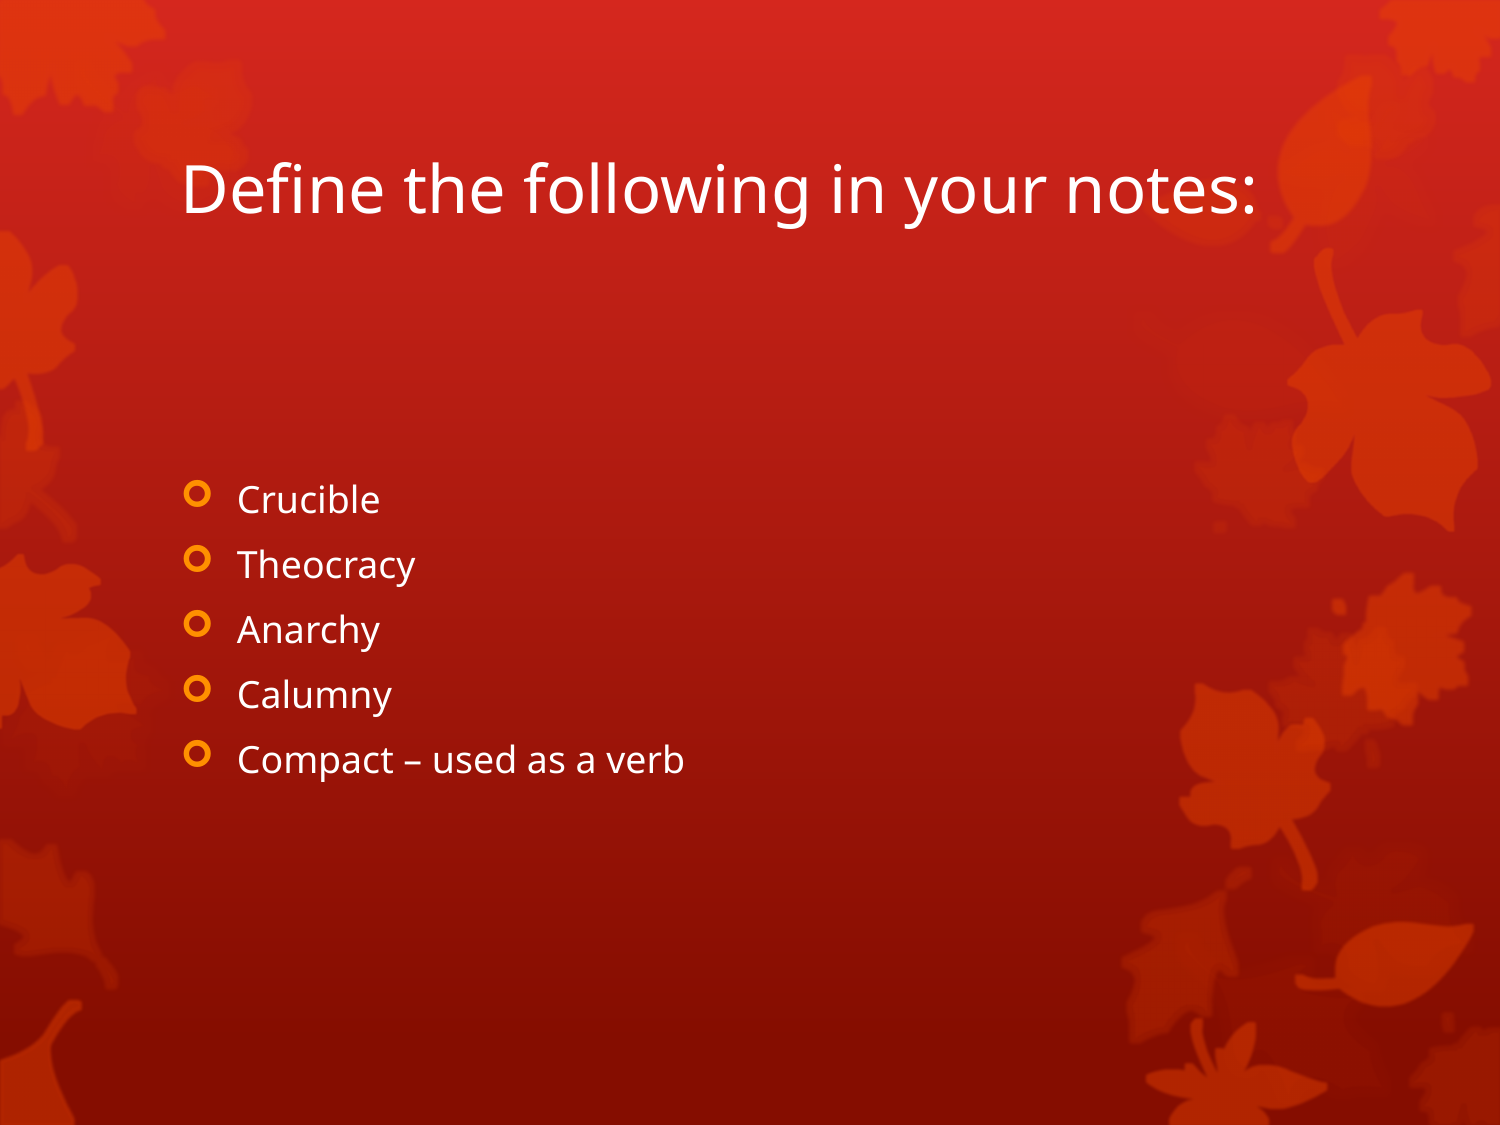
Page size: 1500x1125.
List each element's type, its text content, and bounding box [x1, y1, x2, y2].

list Crucible Theocracy Anarchy Calumny Compact – used as a verb [165, 296, 1335, 962]
title Define the following in your notes: [165, 110, 1335, 263]
